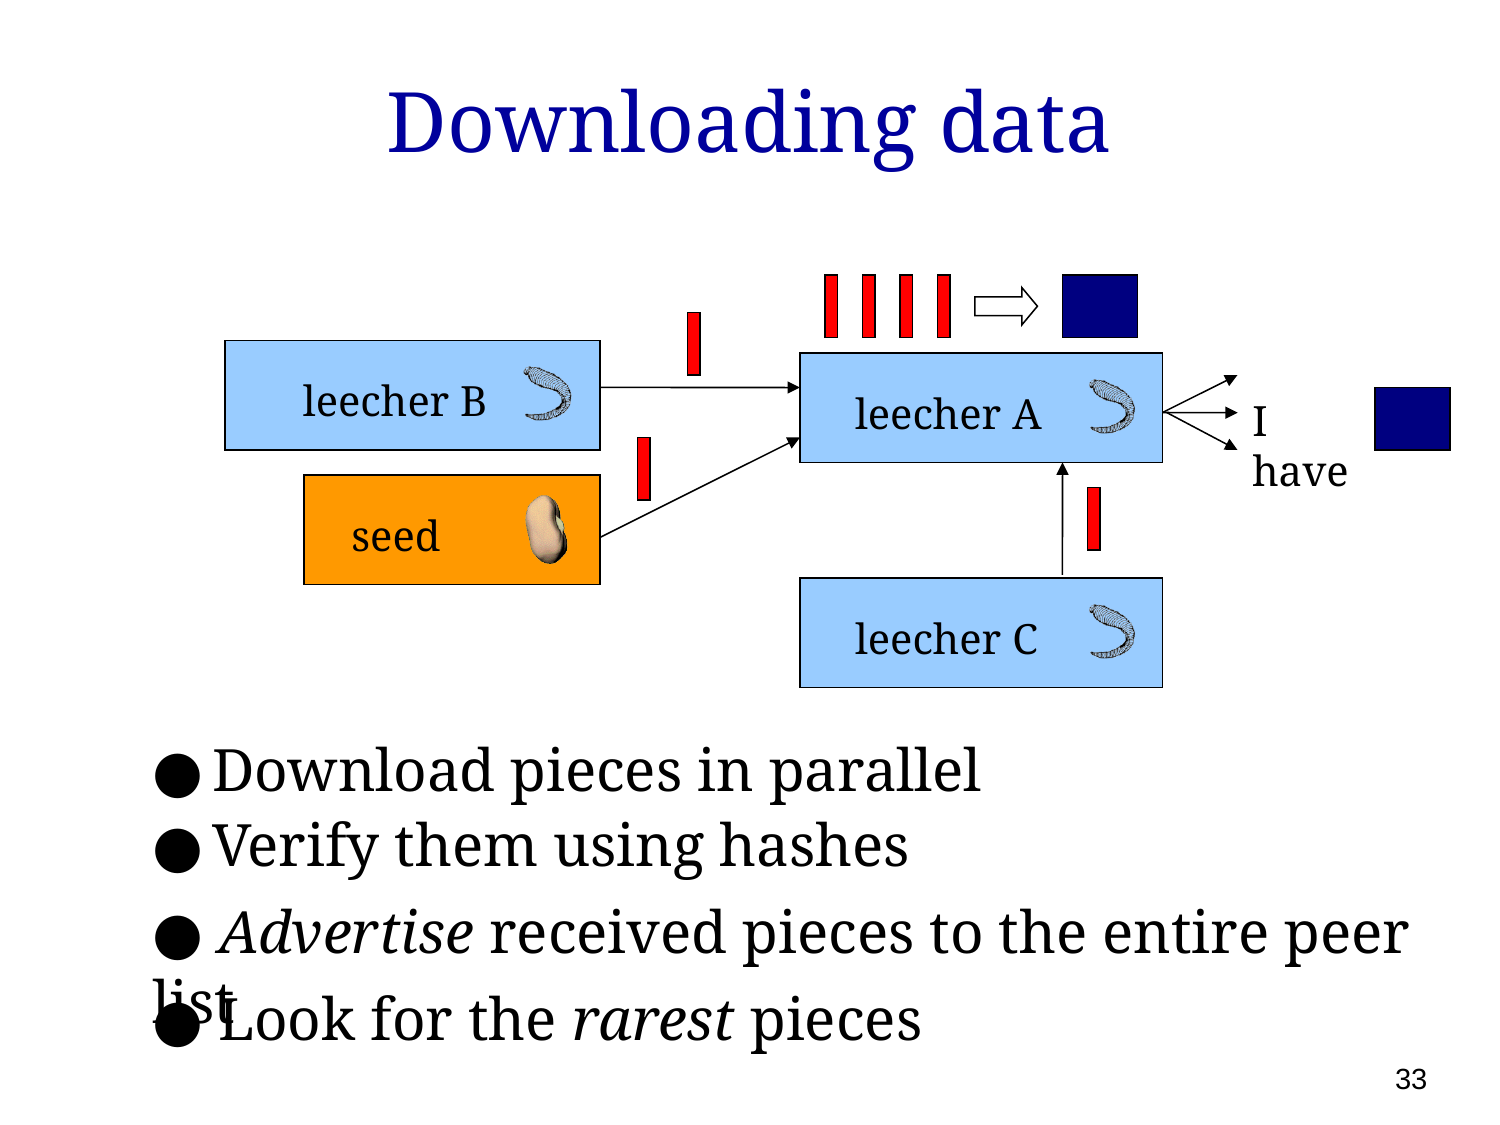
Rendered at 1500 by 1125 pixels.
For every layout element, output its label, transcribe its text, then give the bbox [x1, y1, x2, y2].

slide_number 33 [1092, 1024, 1443, 1103]
text_box ● Look for the rarest pieces [137, 975, 1488, 1060]
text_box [1166, 374, 1238, 451]
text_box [799, 352, 1163, 463]
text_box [303, 474, 601, 585]
text_box ● Verify them using hashes [137, 800, 1488, 885]
title Downloading data [74, 47, 1426, 191]
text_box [224, 340, 601, 451]
text_box [937, 274, 950, 338]
text_box ! [1412, 386, 1488, 450]
text_box [1062, 274, 1138, 338]
text_box [899, 274, 913, 338]
text_box [605, 437, 794, 536]
text_box [974, 287, 1038, 325]
text_box [862, 274, 875, 338]
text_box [799, 577, 1163, 688]
text_box [1056, 472, 1069, 575]
text_box I have [1241, 386, 1388, 450]
text_box [637, 437, 650, 500]
text_box [1087, 487, 1100, 550]
text_box [824, 274, 838, 338]
text_box [604, 381, 794, 394]
text_box [687, 312, 700, 375]
text_box ● Advertise received pieces to the entire peer list [137, 887, 1488, 975]
text_box [1374, 387, 1450, 450]
text_box ● Download pieces in parallel [137, 725, 1488, 800]
